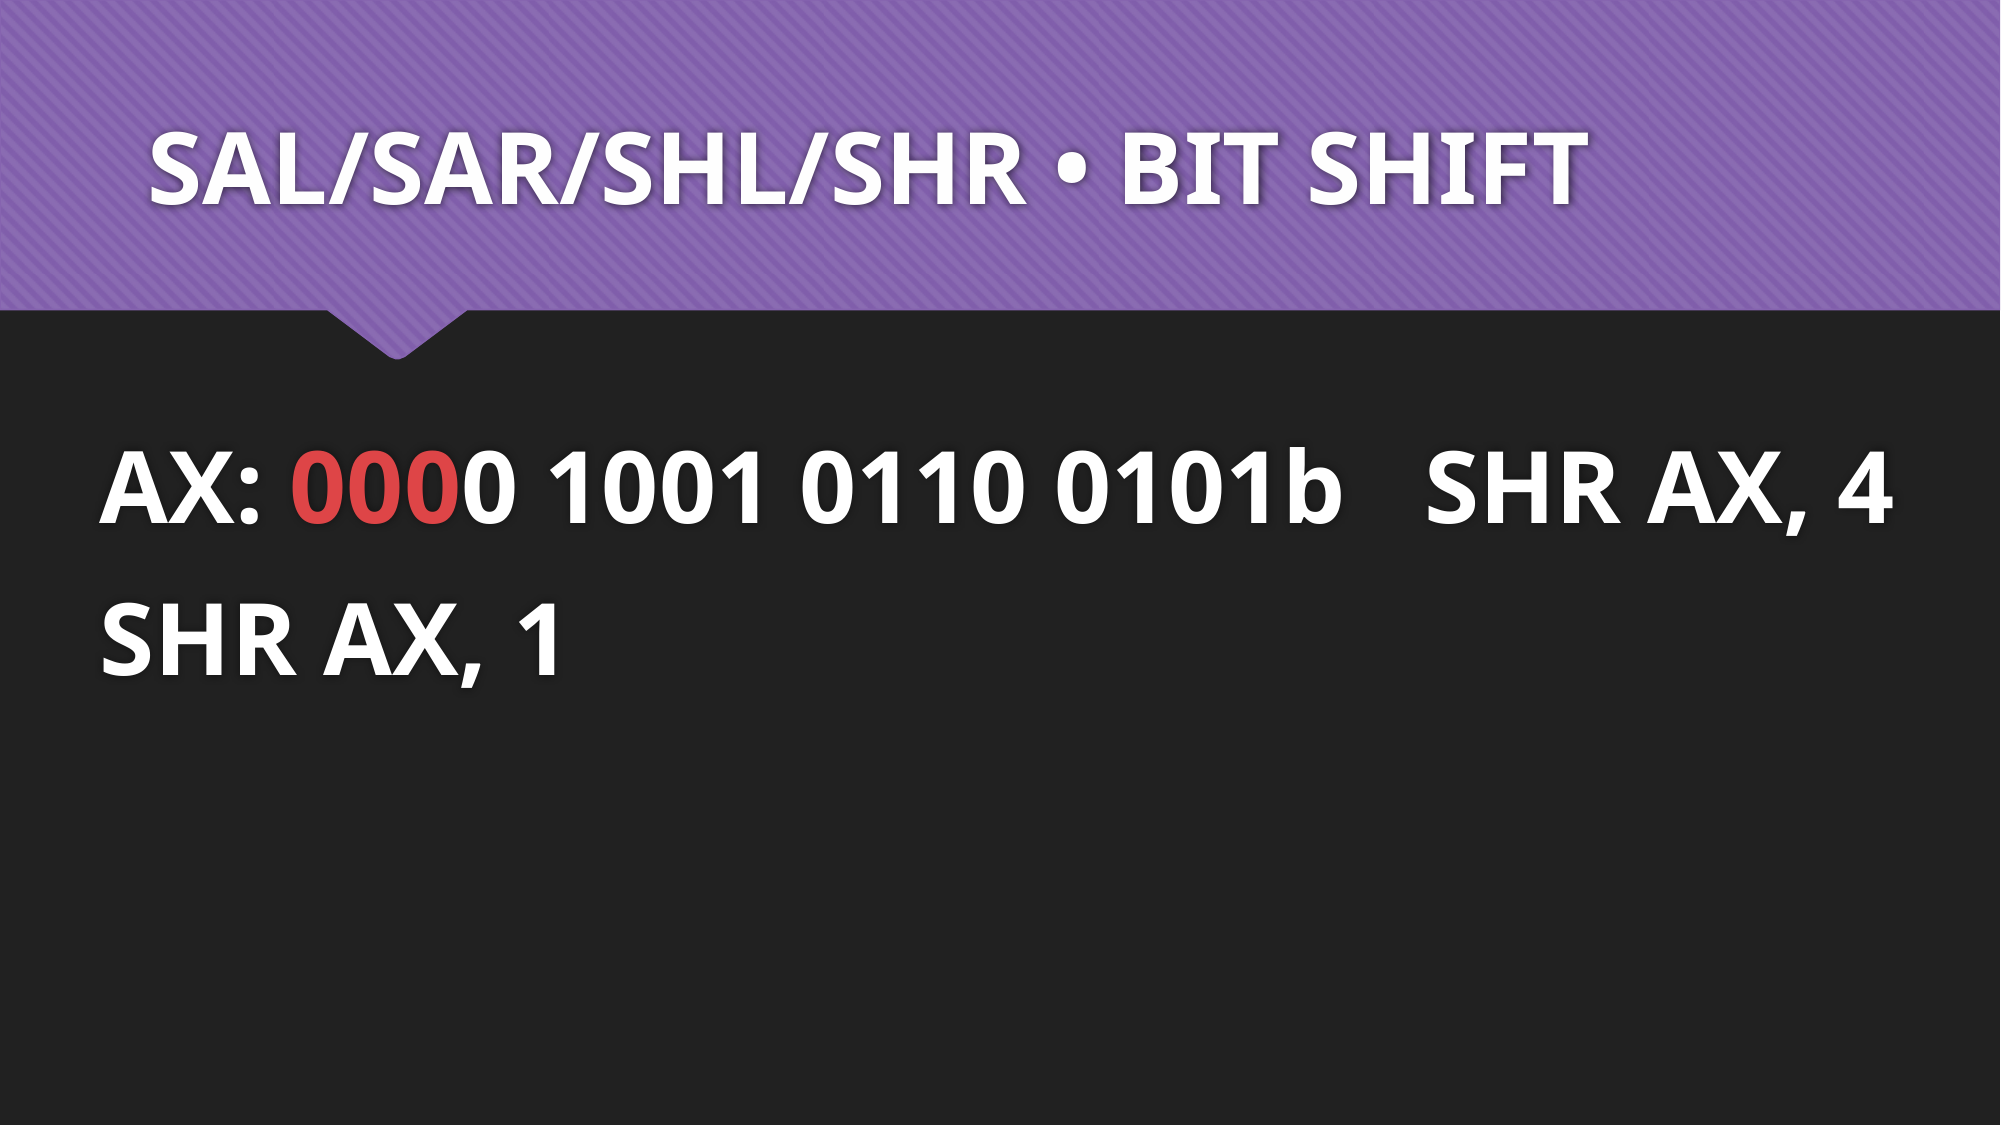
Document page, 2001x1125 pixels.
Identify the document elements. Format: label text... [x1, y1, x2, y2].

title SAL/SAR/SHL/SHR • BIT SHIFT [132, 73, 1868, 233]
list AX: 0000 1001 0110 0101b SHR AX, 4 SHR AX, 1 [84, 364, 1919, 1060]
